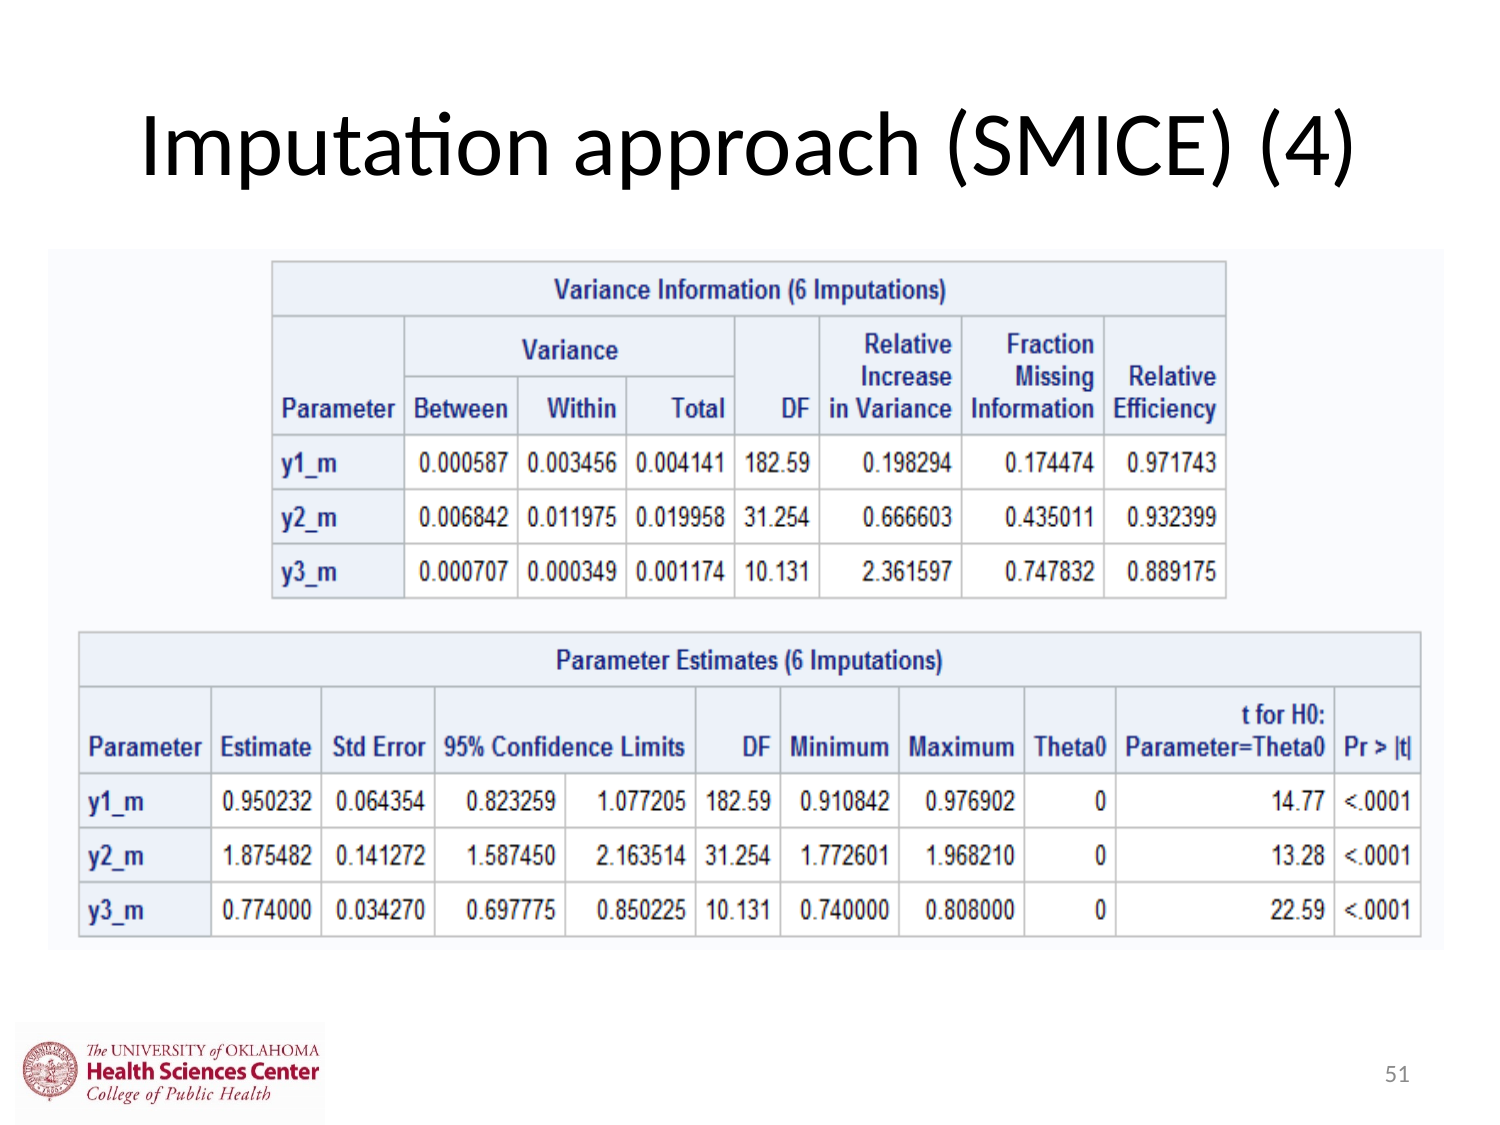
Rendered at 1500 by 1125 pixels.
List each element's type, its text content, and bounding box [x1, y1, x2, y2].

picture [15, 1022, 325, 1125]
slide_number 51 [1074, 1042, 1425, 1103]
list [48, 249, 1444, 951]
title Imputation approach (SMICE) (4) [75, 45, 1425, 233]
